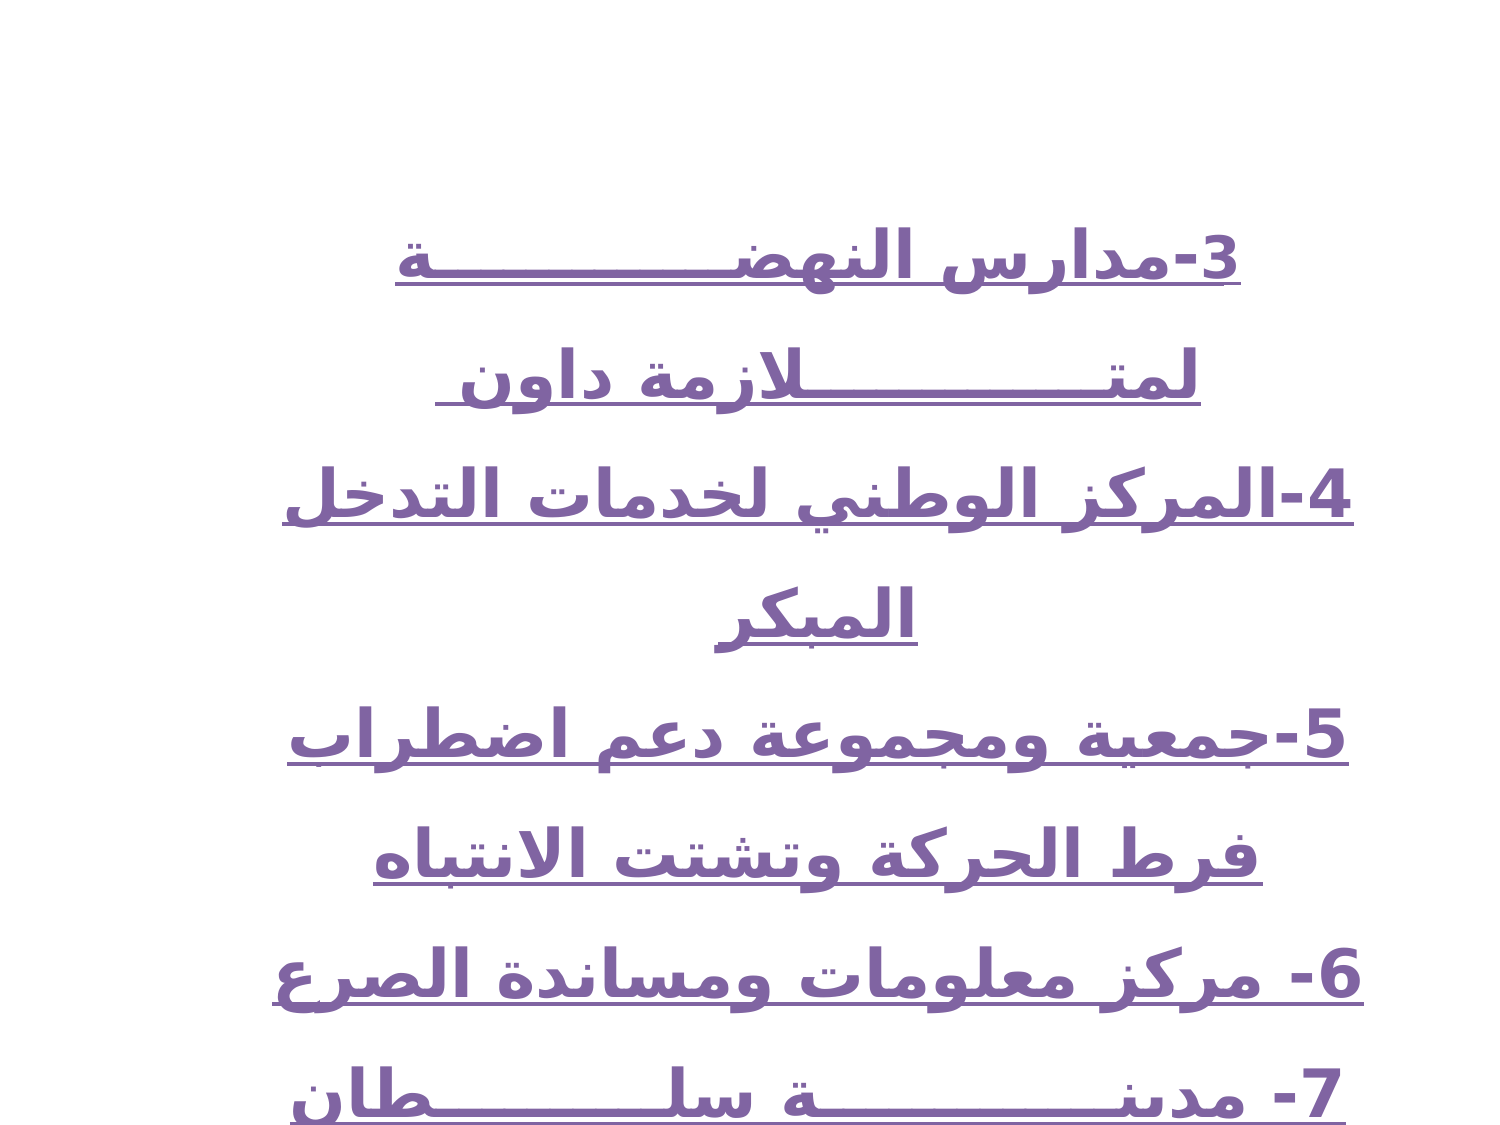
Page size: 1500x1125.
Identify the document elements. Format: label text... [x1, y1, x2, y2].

text_box 3-مدارس النهضـــــــــــــة لمتـــــــــــــلازمة داون 4-المركز الوطني لخدمات التدخل المبكر 5-جمعية ومجموعة دعم اضطراب فرط الحركة وتشتت الانتباه 6- مركز معلومات ومساندة الصرع 7- مدينـــــــــــــة سلــــــــــطان للخدمات الإنســــــــــــــــــــــــــانية 8-مركــــــــــز العــــــــــــون 9-مركز جدة للنطق والسمع(جش) [199, 164, 1437, 1125]
